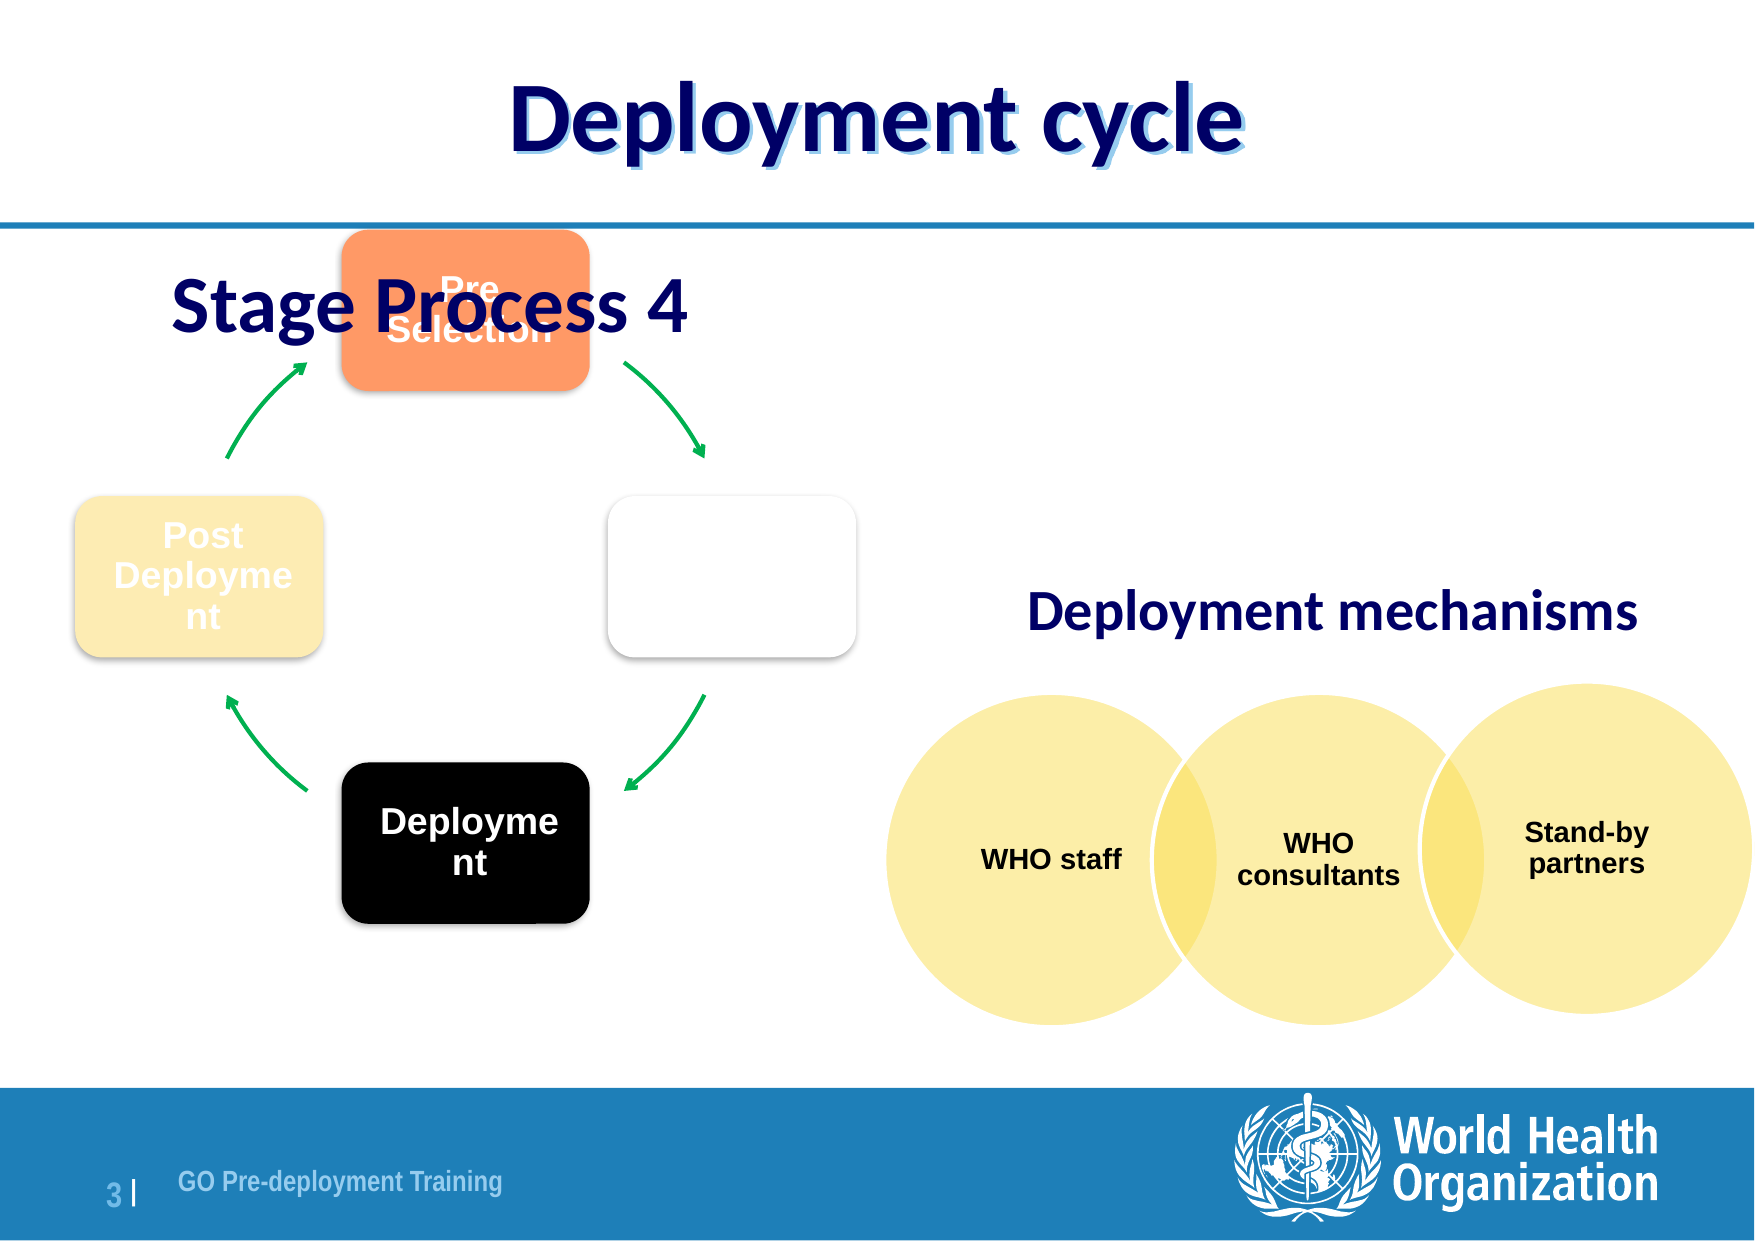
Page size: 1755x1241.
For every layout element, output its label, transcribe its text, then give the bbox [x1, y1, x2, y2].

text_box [883, 540, 1755, 1180]
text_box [0, 229, 1133, 925]
title Deployment cycle [0, 0, 1755, 224]
